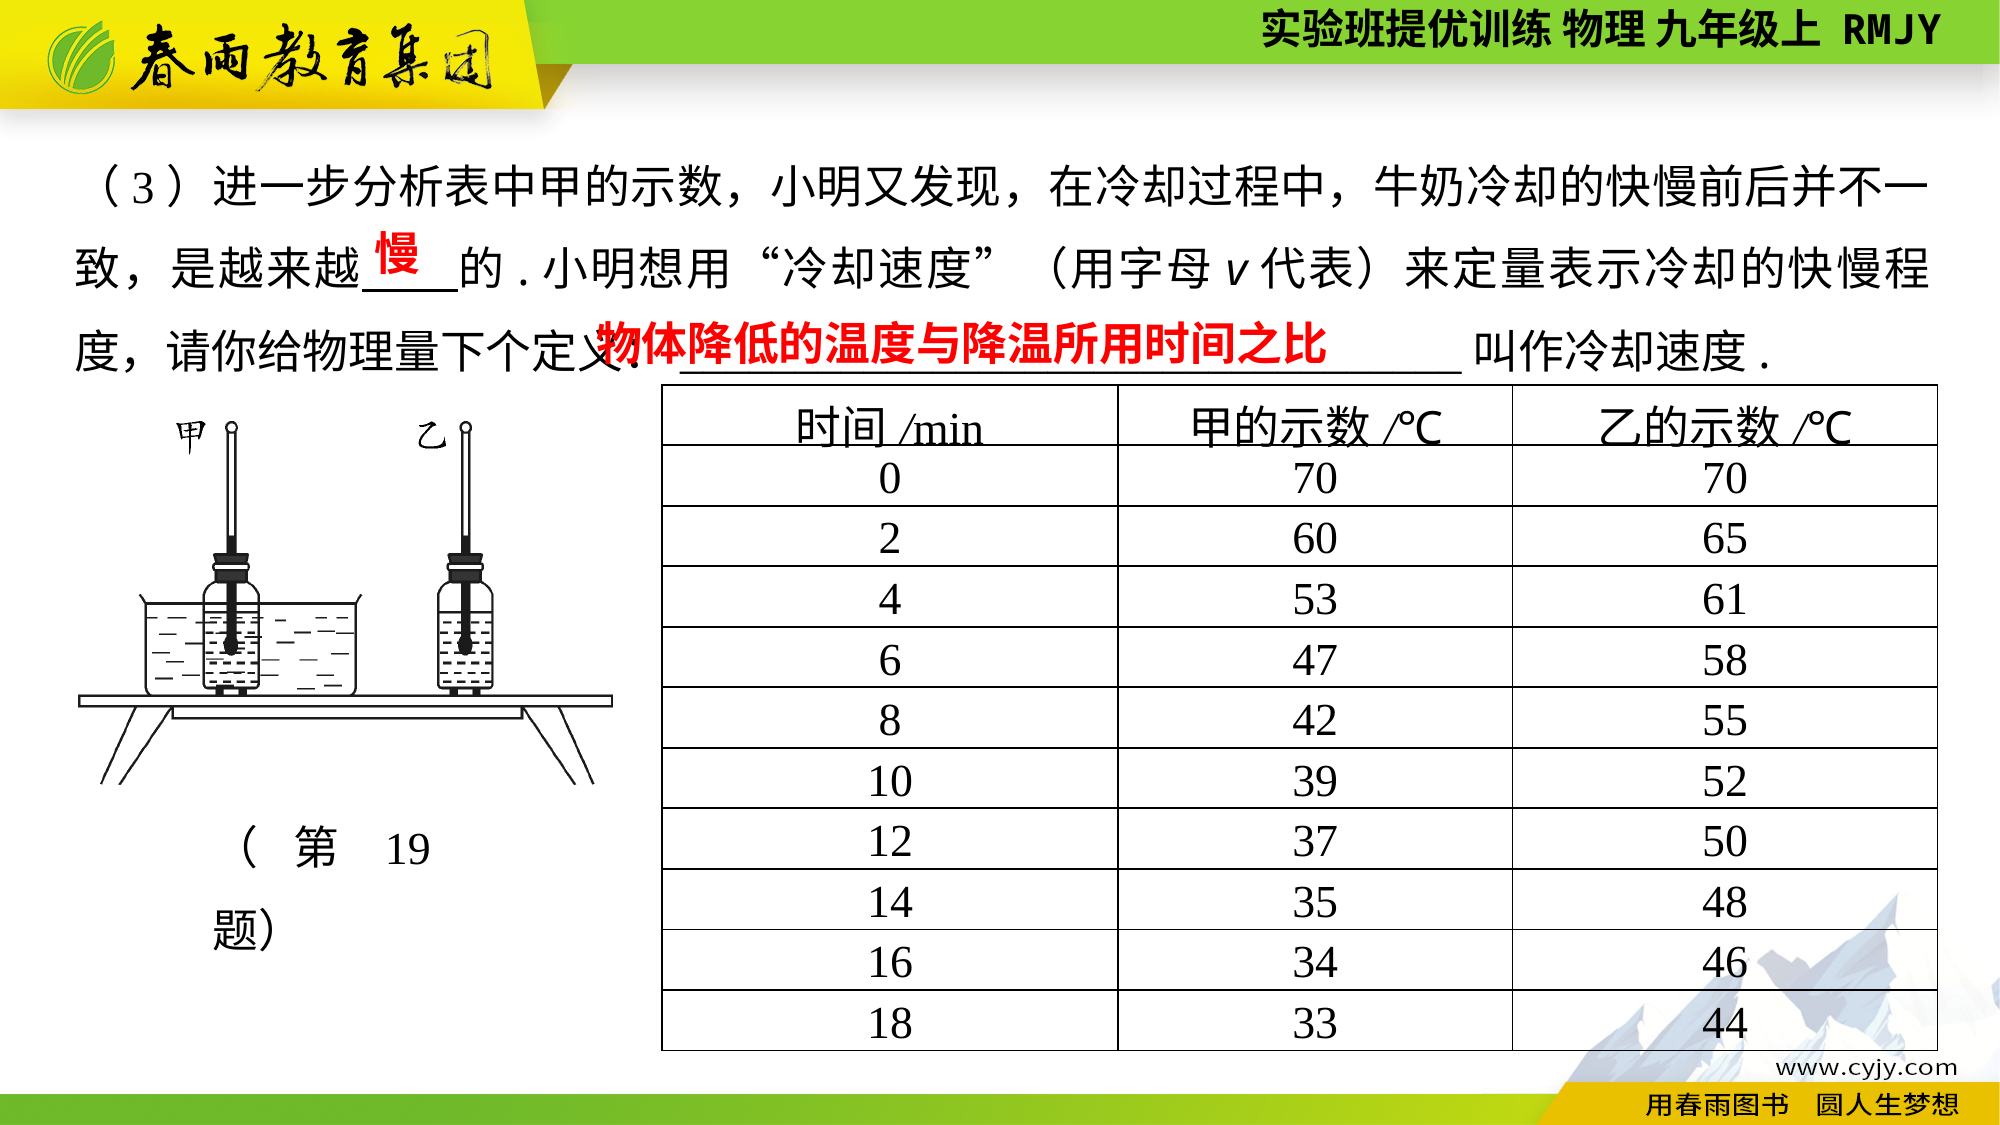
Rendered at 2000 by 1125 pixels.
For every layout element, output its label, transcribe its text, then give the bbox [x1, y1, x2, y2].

table_cell 70 [1119, 446, 1512, 505]
table_cell 44 [1513, 991, 1937, 1050]
text_box 物体降低的温度与降温所用时间之比 [581, 279, 1343, 377]
table_cell 70 [1513, 446, 1937, 505]
table_cell 61 [1513, 567, 1937, 626]
table_cell 42 [1119, 688, 1512, 747]
table_cell 4 [663, 567, 1117, 626]
table_cell 60 [1119, 507, 1512, 565]
table_cell 33 [1119, 991, 1512, 1050]
table_header 甲的示数/℃ [1119, 386, 1512, 444]
table_cell 48 [1513, 870, 1937, 929]
table_cell 2 [663, 507, 1117, 565]
list （3）进一步分析表中甲的示数，小明又发现，在冷却过程中，牛奶冷却的快慢前后并不一致，是越来越 的.小明想用“冷却速度”（用字母v代表）来定量表示冷却的快慢程度，请你给物理量下个定义：__________________________________叫作冷却速度. [59, 122, 1945, 377]
table_cell 58 [1513, 628, 1937, 686]
table_cell 53 [1119, 567, 1512, 626]
table_cell 35 [1119, 870, 1512, 929]
table_cell 14 [663, 870, 1117, 929]
text_box 慢 [359, 217, 436, 287]
table_cell 12 [663, 809, 1117, 868]
table_cell 16 [663, 930, 1117, 989]
table_cell 50 [1513, 809, 1937, 868]
table_cell 55 [1513, 688, 1937, 747]
table_cell 10 [663, 749, 1117, 807]
table_cell 34 [1119, 930, 1512, 989]
table_cell 37 [1119, 809, 1512, 868]
table_cell 8 [663, 688, 1117, 747]
table_cell 0 [663, 446, 1117, 505]
picture [0, 0, 2000, 1125]
table_header 时间/min [663, 386, 1117, 444]
table_cell 65 [1513, 507, 1937, 565]
table_cell 6 [663, 628, 1117, 686]
table_cell 39 [1119, 749, 1512, 807]
text_box （第19题） [197, 793, 457, 882]
table_cell 47 [1119, 628, 1512, 686]
table_cell 52 [1513, 749, 1937, 807]
table_cell 18 [663, 991, 1117, 1050]
table_header 乙的示数/℃ [1513, 386, 1937, 444]
table_cell 46 [1513, 930, 1937, 989]
